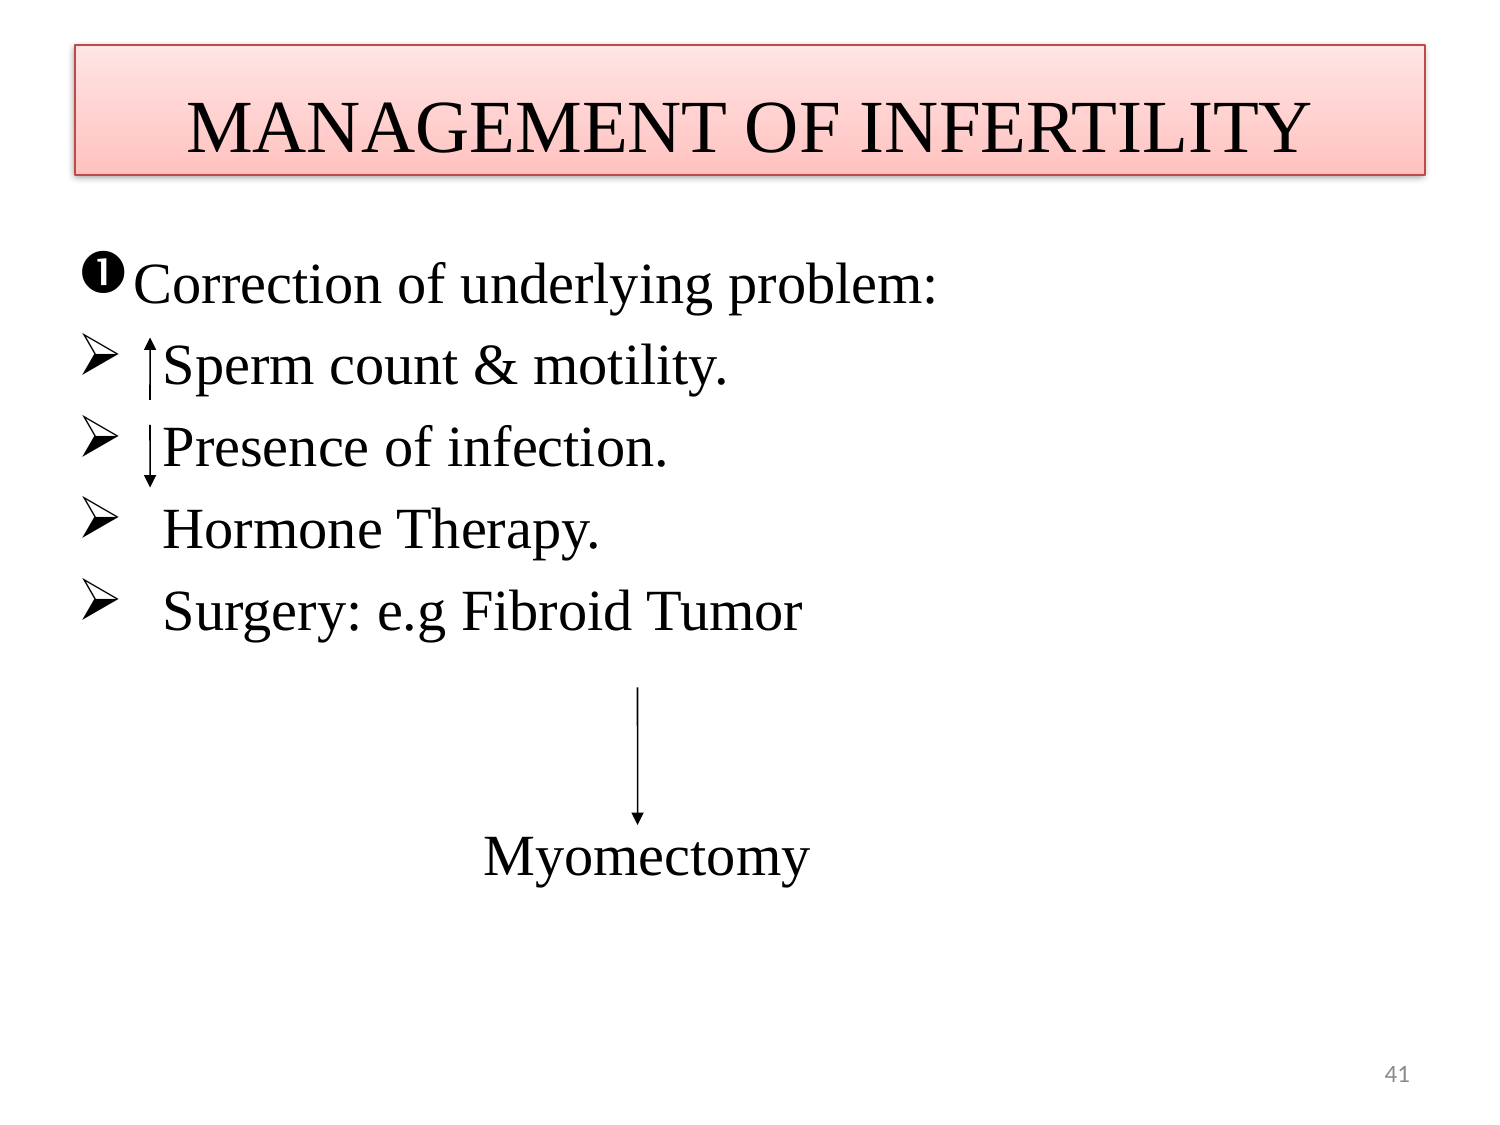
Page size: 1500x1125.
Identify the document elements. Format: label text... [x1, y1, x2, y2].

title MANAGEMENT OF INFERTILITY [74, 44, 1426, 176]
text_box [143, 337, 157, 400]
text_box [631, 687, 644, 826]
list Correction of underlying problem: Sperm count & motility. Presence of infection. Hormone Therapy. Surgery: e.g Fibroid Tumor Myomectomy [62, 237, 1413, 980]
text_box [143, 424, 157, 488]
slide_number 41 [1074, 1042, 1425, 1103]
